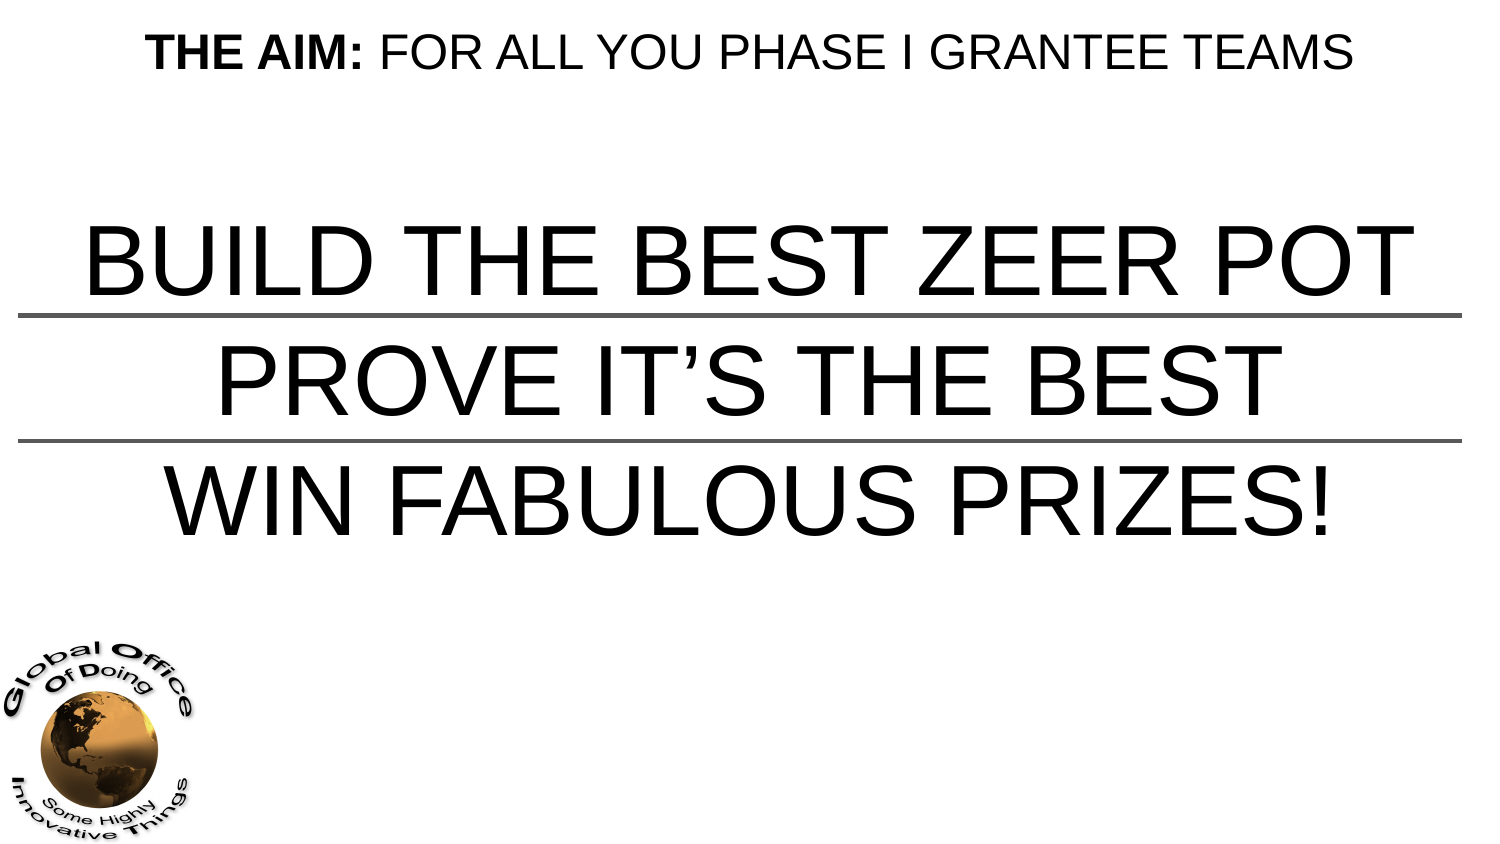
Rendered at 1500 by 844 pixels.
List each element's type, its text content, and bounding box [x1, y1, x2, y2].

text_box THE AIM: FOR ALL YOU PHASE I GRANTEE TEAMS [0, 4, 1500, 105]
text_box BUILD THE BEST ZEER POT PROVE IT’S THE BEST WIN FABULOUS PRIZES! [0, 180, 1500, 254]
picture [0, 636, 200, 844]
